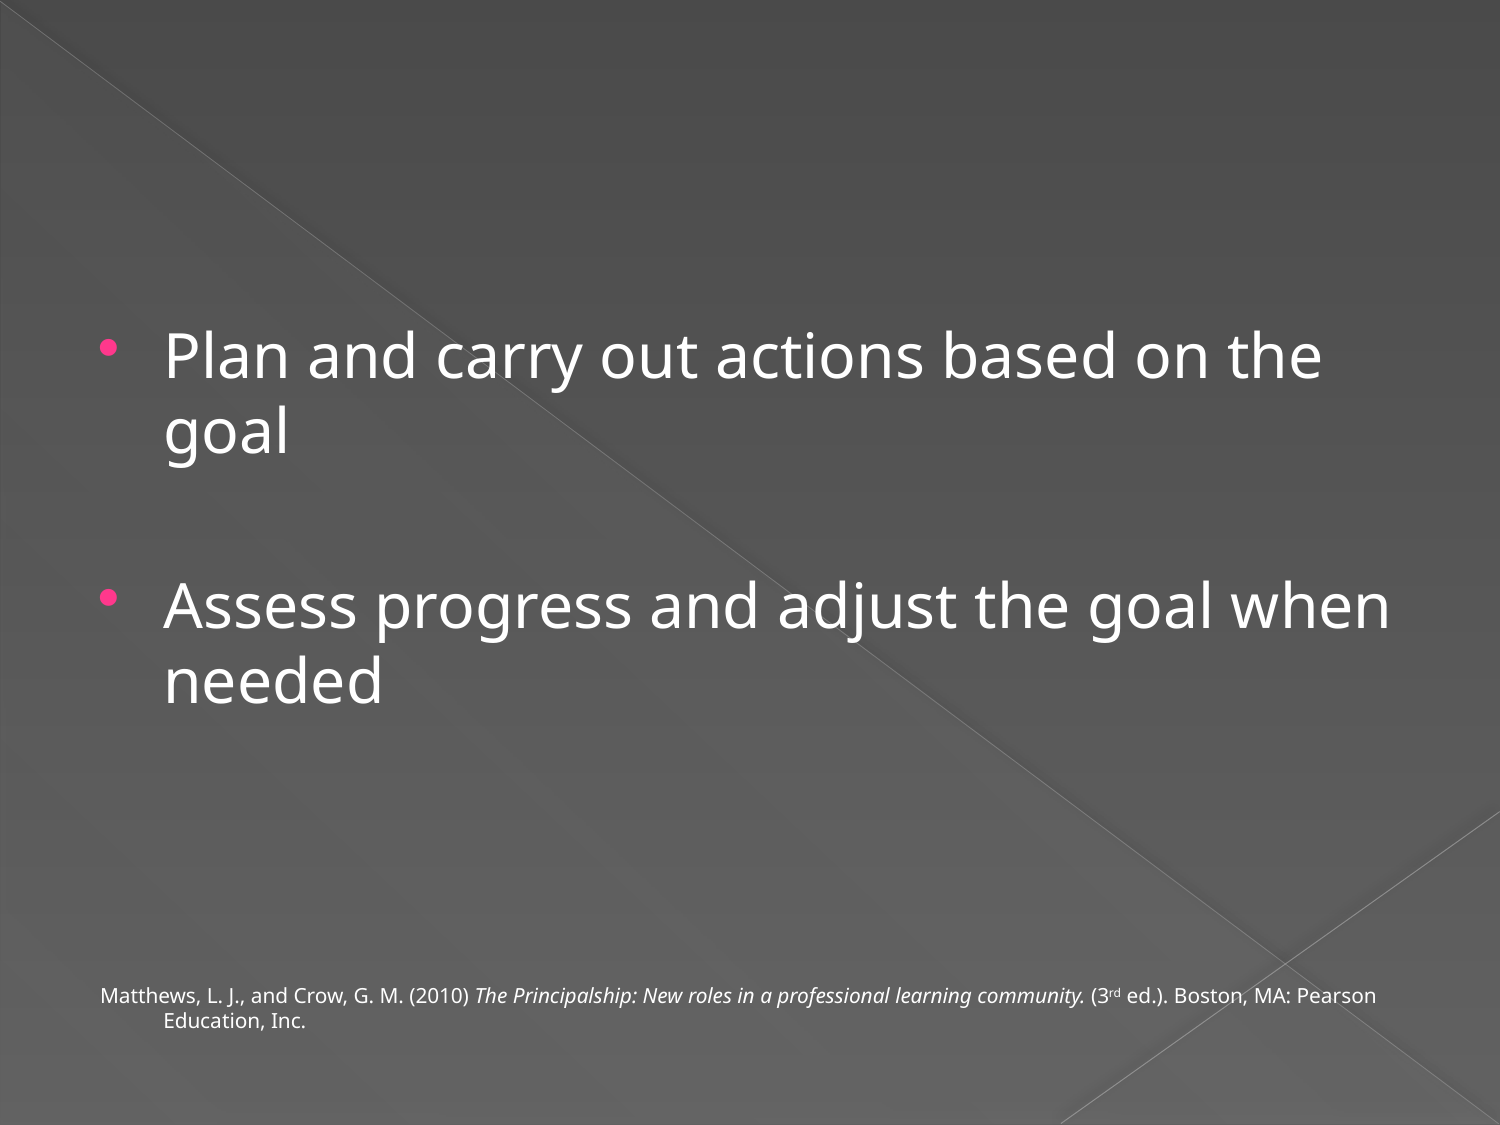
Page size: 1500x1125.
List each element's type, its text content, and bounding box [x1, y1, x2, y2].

list Plan and carry out actions based on the goal Assess progress and adjust the goal when needed Matthews, L. J., and Crow, G. M. (2010) The Principalship: New roles in a professional learning community. (3rd ed.). Boston, MA: Pearson Education, Inc. [75, 308, 1425, 1059]
